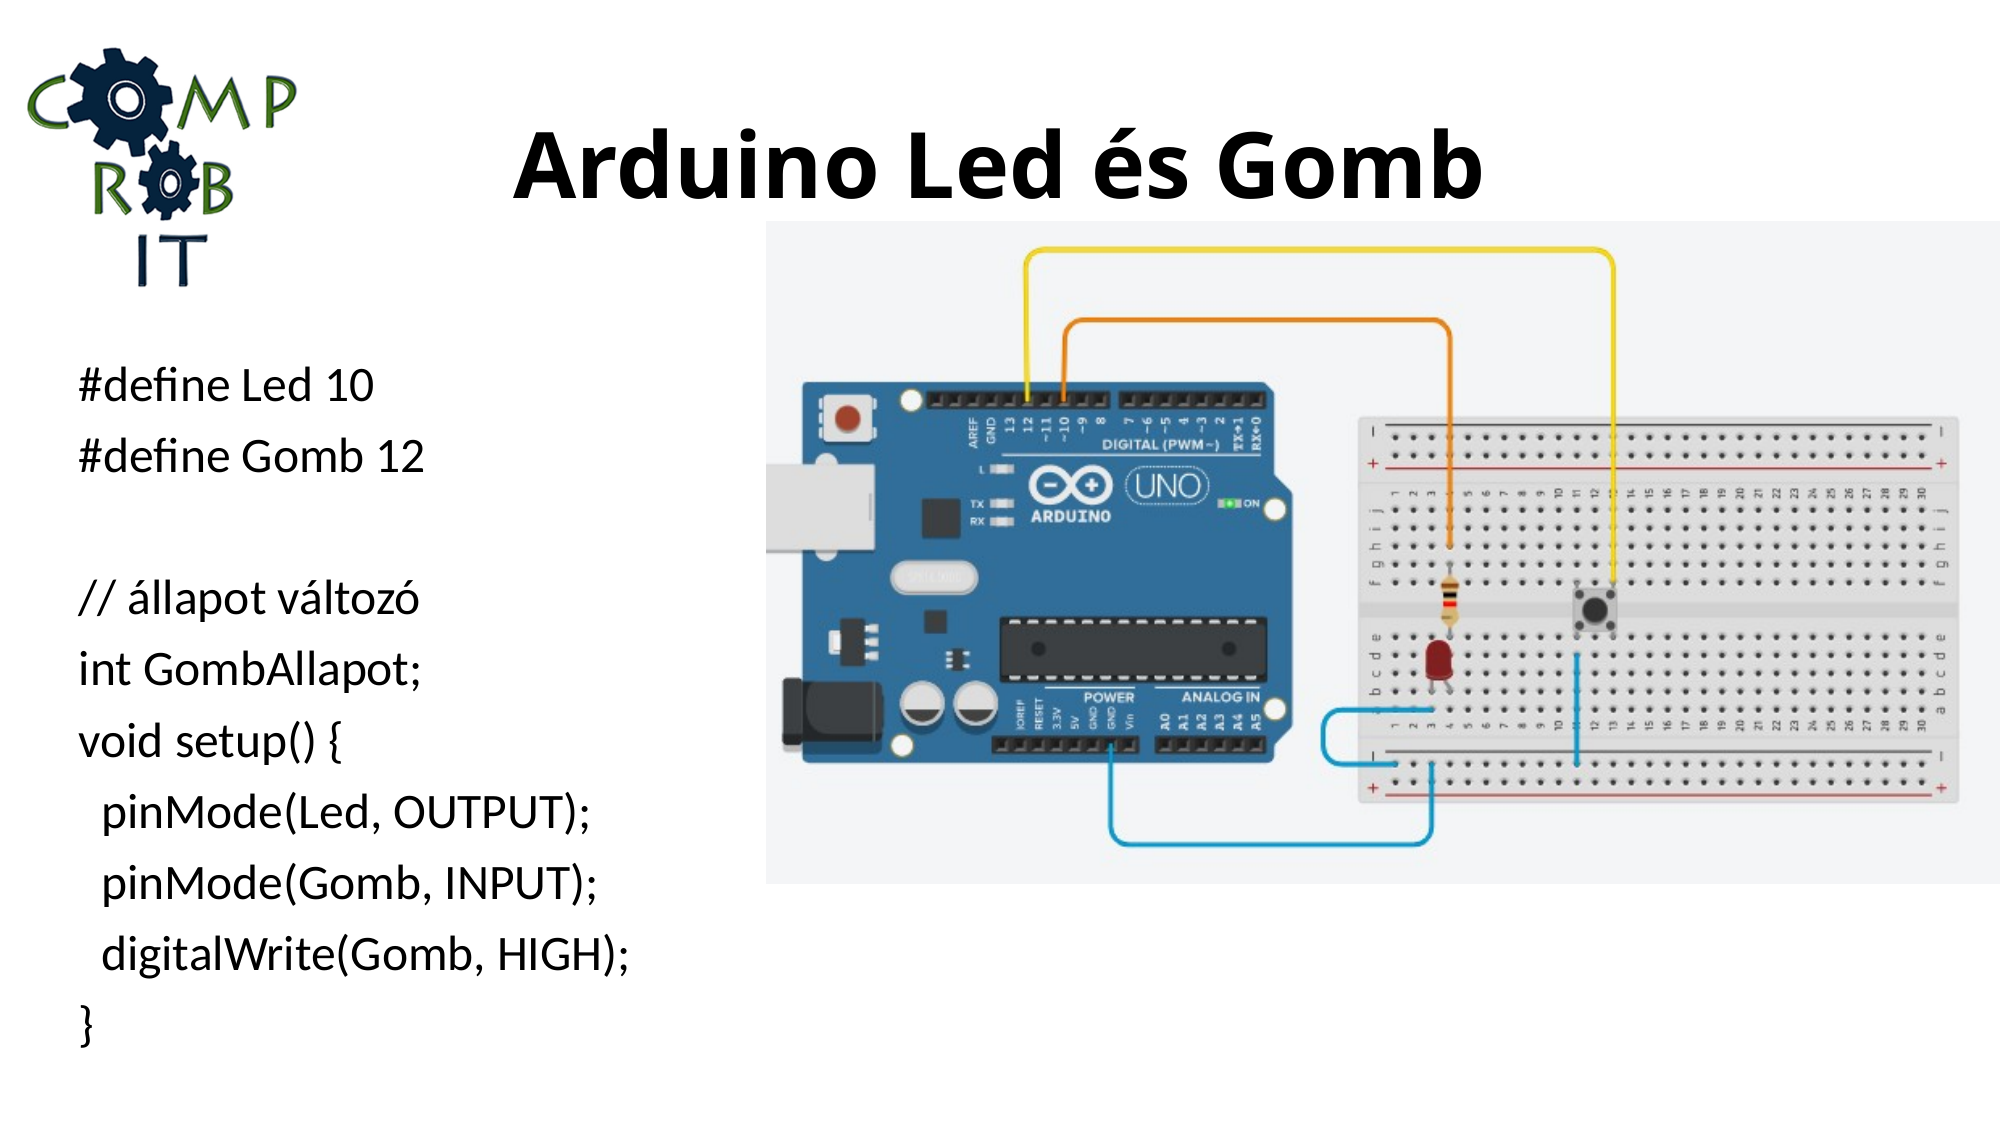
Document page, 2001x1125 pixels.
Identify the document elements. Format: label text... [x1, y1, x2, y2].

picture [0, 0, 315, 315]
list #define Led 10 #define Gomb 12 // állapot változó int GombAllapot; void setup() { pinMode(Led, OUTPUT); pinMode(Gomb, INPUT); digitalWrite(Gomb, HIGH); } [63, 351, 949, 1066]
title Arduino Led és Gomb [137, 59, 1863, 278]
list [766, 221, 2000, 884]
